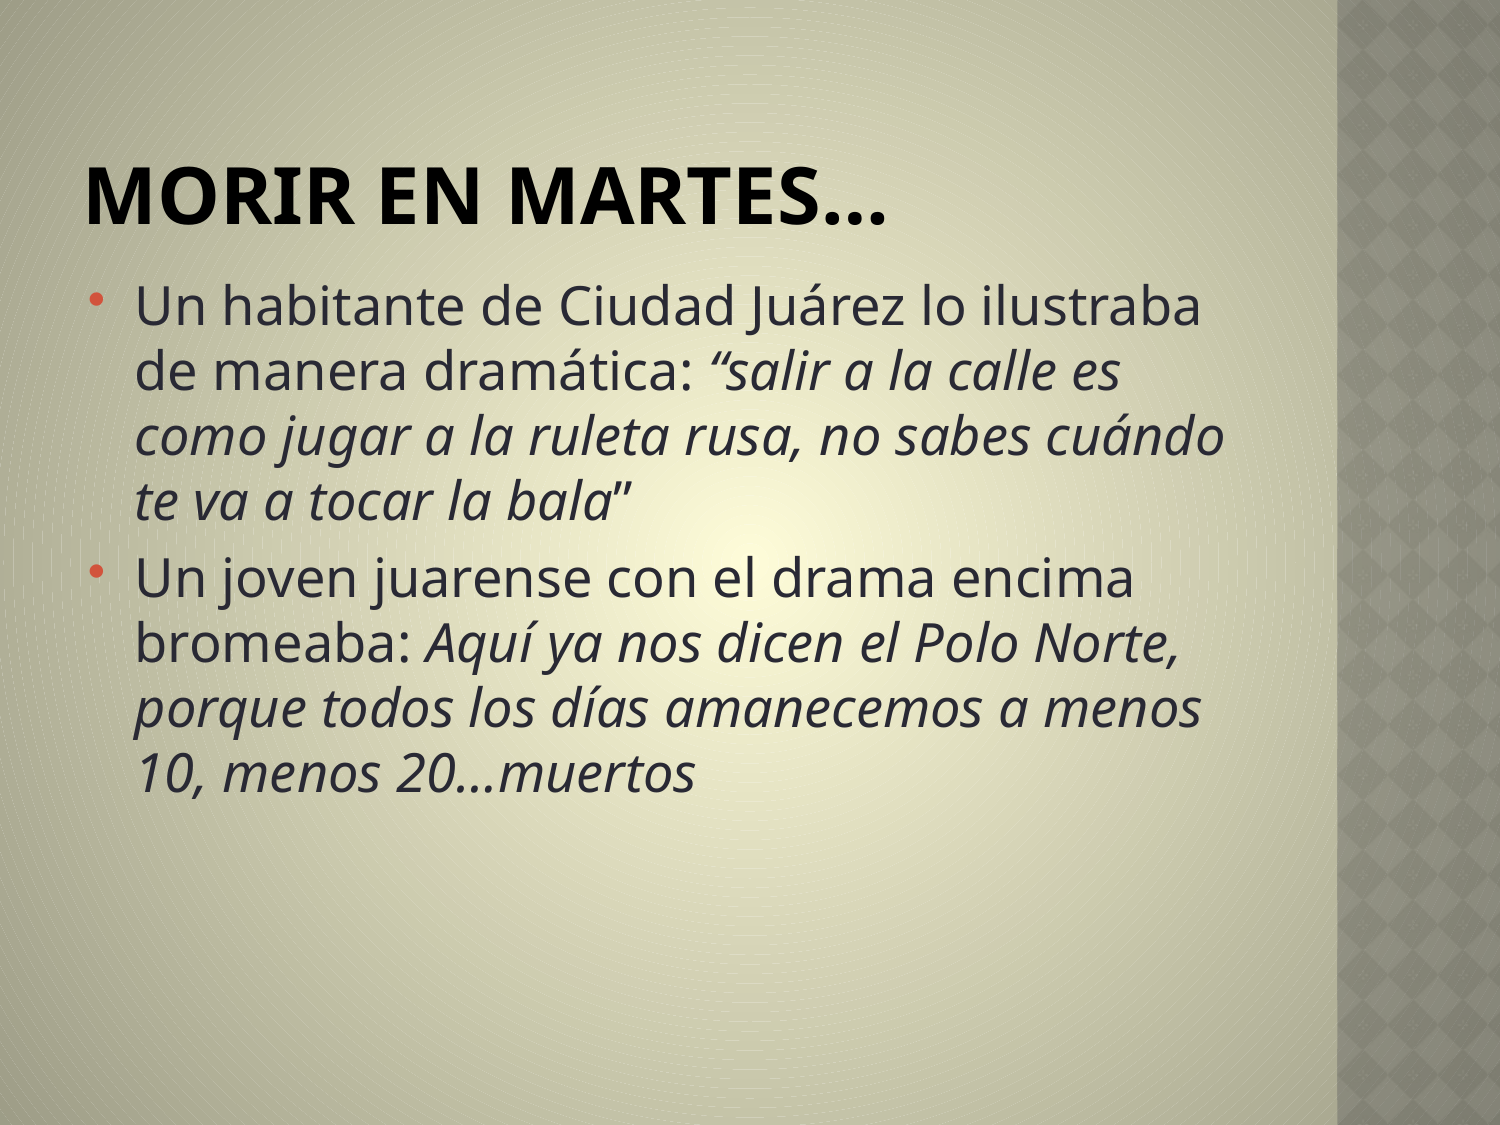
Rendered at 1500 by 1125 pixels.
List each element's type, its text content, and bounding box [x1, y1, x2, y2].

title MORIR EN MARTES… [75, 52, 1263, 240]
list Un habitante de Ciudad Juárez lo ilustraba de manera dramática: “salir a la calle es como jugar a la ruleta rusa, no sabes cuándo te va a tocar la bala” Un joven juarense con el drama encima bromeaba: Aquí ya nos dicen el Polo Norte, porque todos los días amanecemos a menos 10, menos 20…muertos [75, 264, 1263, 1059]
